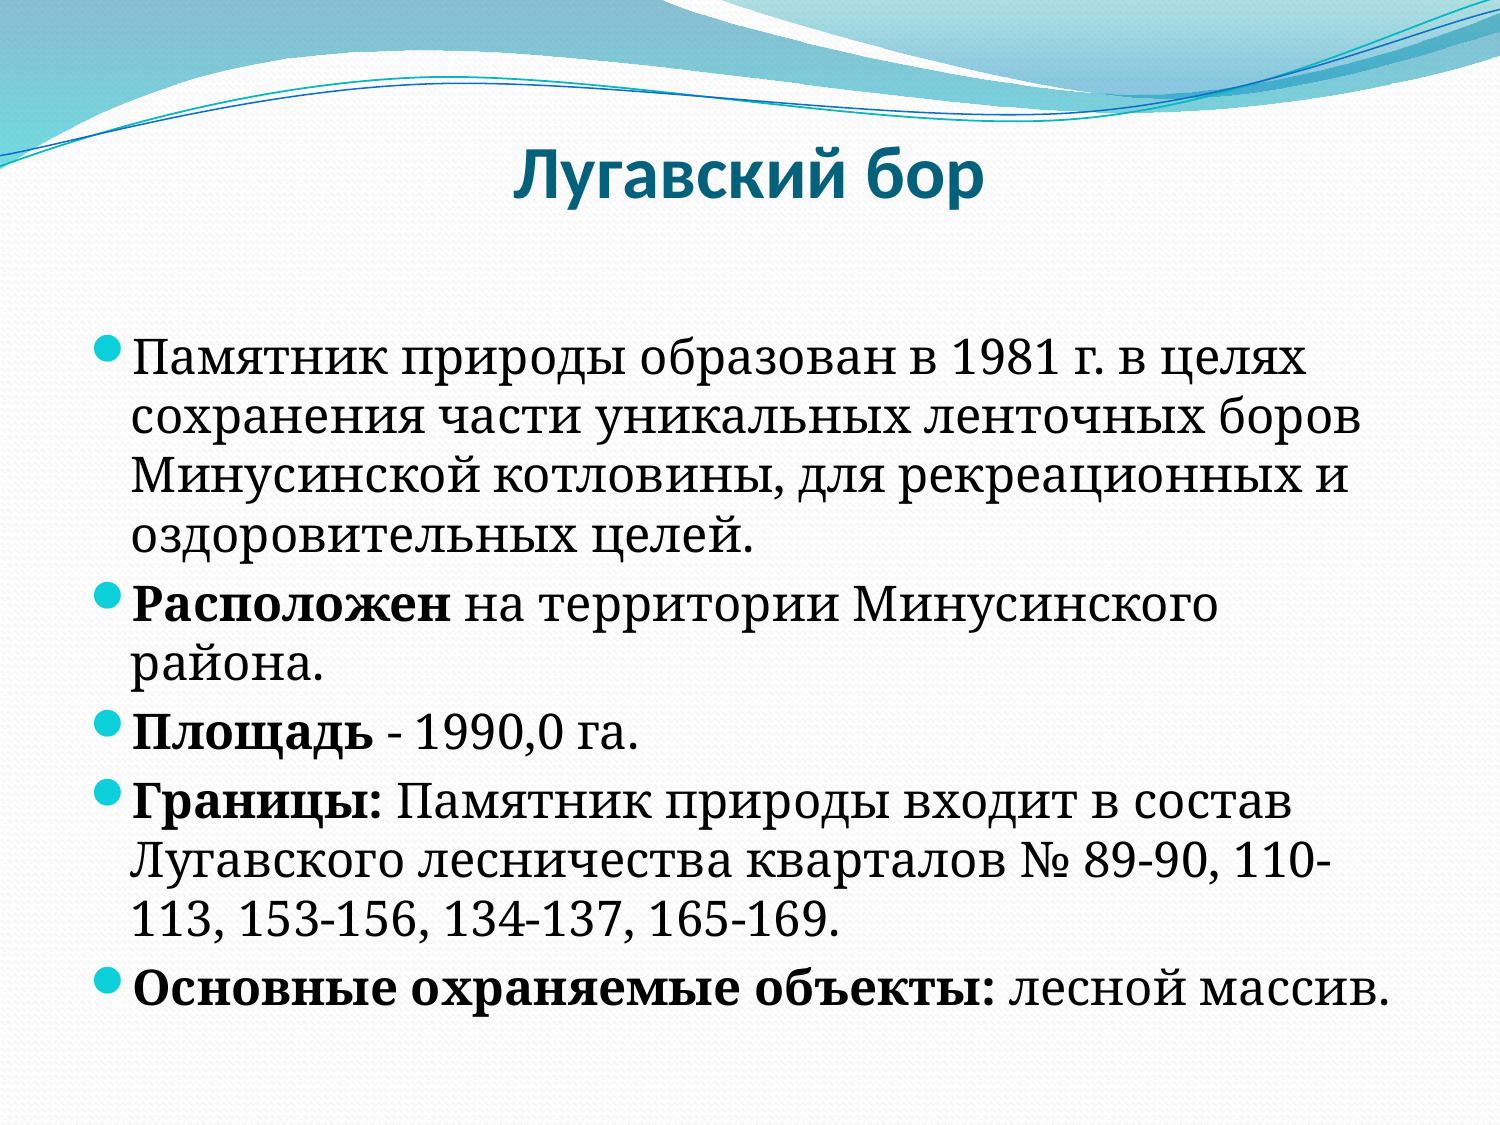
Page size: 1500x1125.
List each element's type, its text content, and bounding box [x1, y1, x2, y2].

title Лугавский бор [75, 115, 1425, 304]
list Памятник природы образован в 1981 г. в целях сохранения части уникальных ленточных боров Минусинской котловины, для рекреационных и оздоровительных целей. Расположен на территории Минусинского района. Площадь - 1990,0 га. Границы: Памятник природы входит в состав Лугавского лесничества кварталов № 89-90, 110-113, 153-156, 134-137, 165-169. Основные охраняемые объекты: лесной массив. [75, 317, 1425, 1038]
